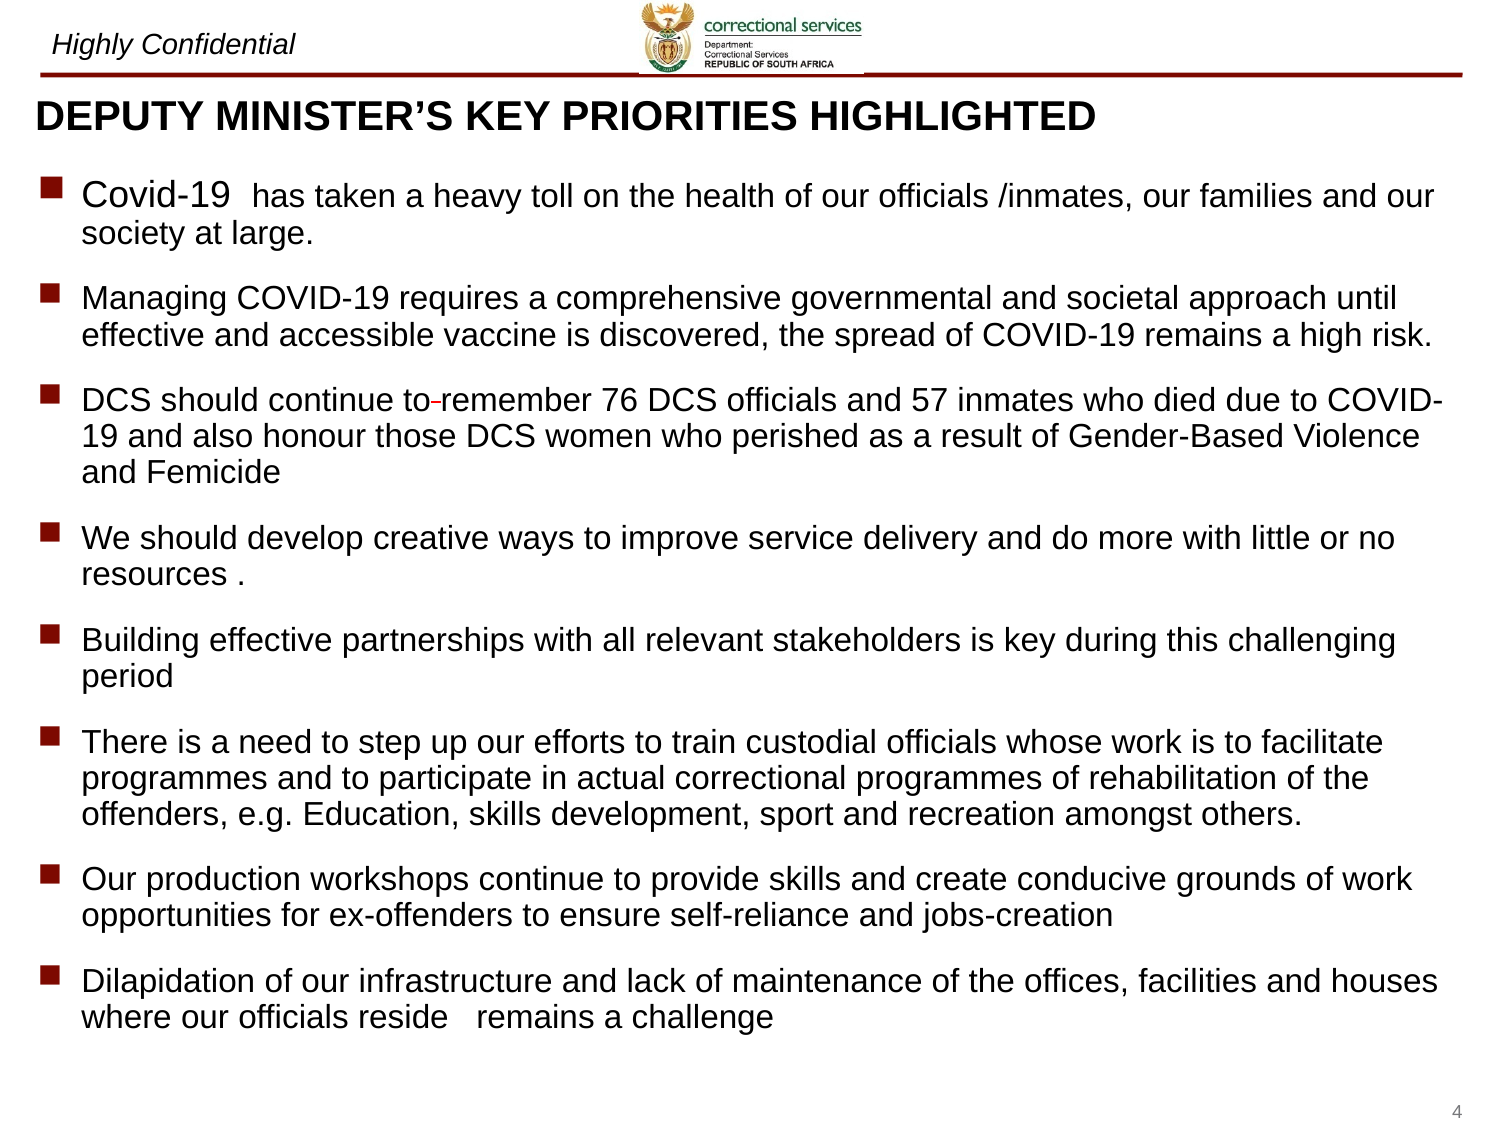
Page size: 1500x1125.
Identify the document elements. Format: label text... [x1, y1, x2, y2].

picture [639, 0, 864, 74]
title DEPUTY MINISTER’S KEY PRIORITIES HIGHLIGHTED [34, 94, 1455, 141]
list Covid-19 has taken a heavy toll on the health of our officials /inmates, our families and our society at large. Managing COVID-19 requires a comprehensive governmental and societal approach until effective and accessible vaccine is discovered, the spread of COVID-19 remains a high risk. DCS should continue to remember 76 DCS officials and 57 inmates who died due to COVID-19 and also honour those DCS women who perished as a result of Gender-Based Violence and Femicide We should develop creative ways to improve service delivery and do more with little or no resources . Building effective partnerships with all relevant stakeholders is key during this challenging period There is a need to step up our efforts to train custodial officials whose work is to facilitate programmes and to participate in actual correctional programmes of rehabilitation of the offenders, e.g. Education, skills development, sport and recreation amongst others. Our production workshops continue to provide skills and create conducive grounds of work opportunities for ex-offenders to ensure self-reliance and jobs-creation Dilapidation of our infrastructure and lack of maintenance of the offices, facilities and houses where our officials reside remains a challenge [37, 174, 1478, 1125]
